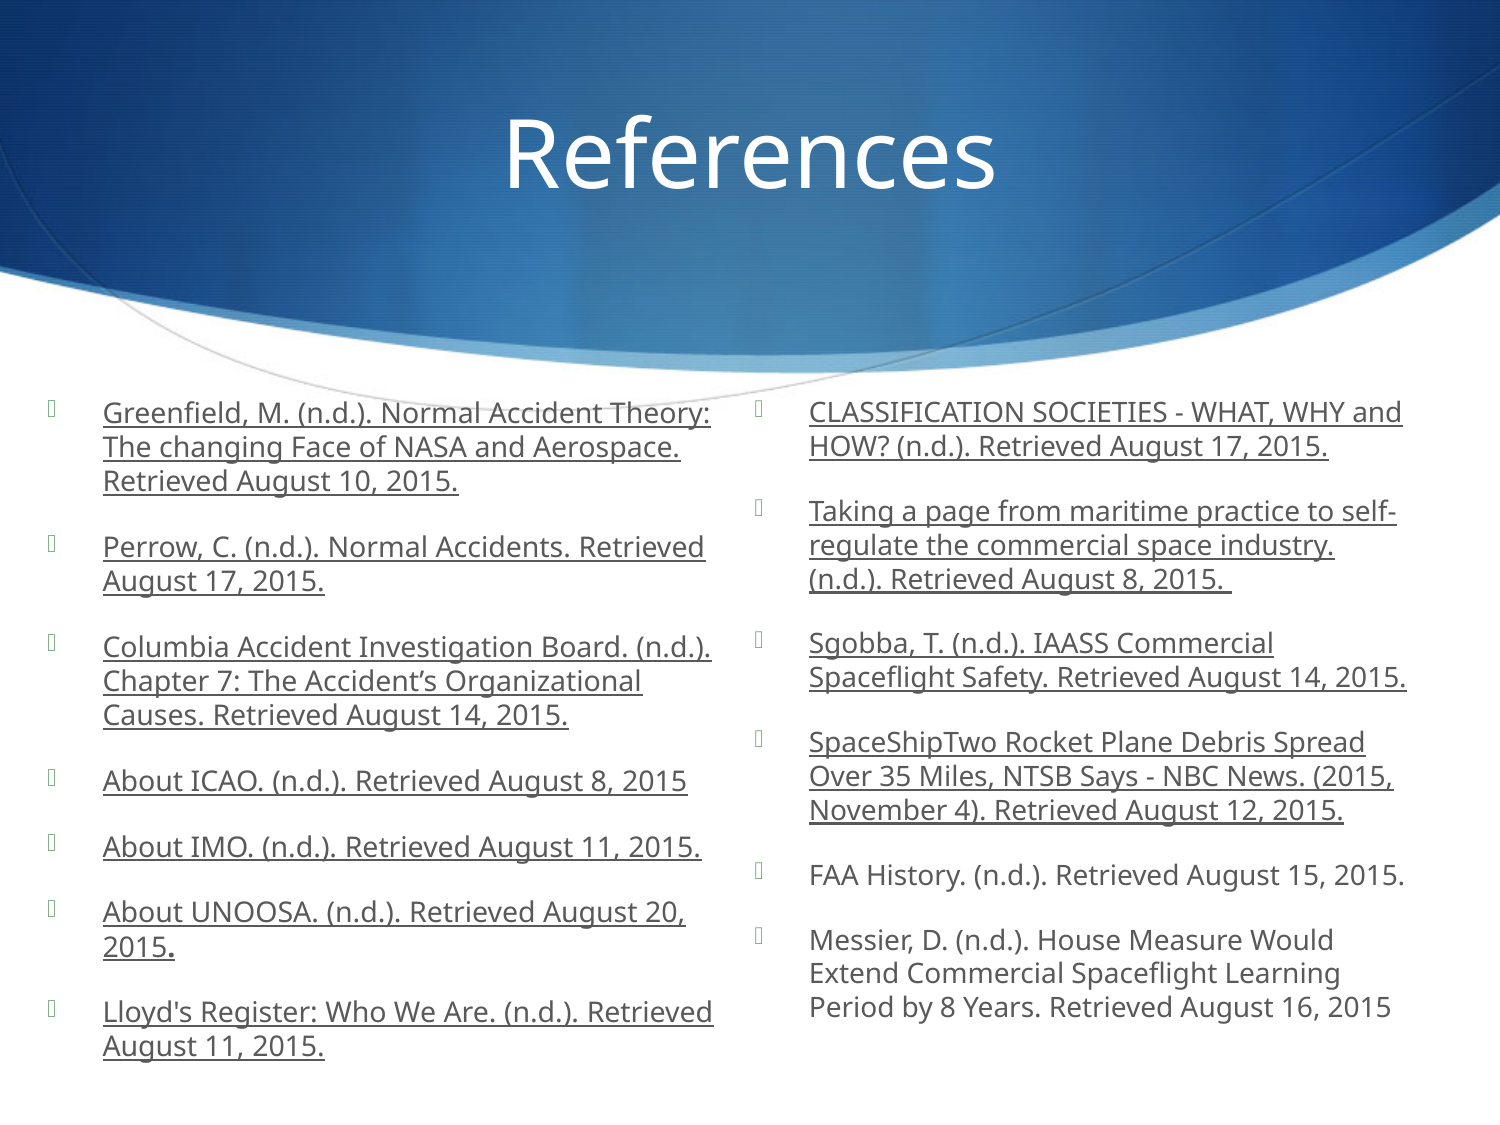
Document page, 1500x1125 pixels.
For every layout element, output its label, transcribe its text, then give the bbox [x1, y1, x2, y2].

picture [0, 0, 1500, 1125]
list CLASSIFICATION SOCIETIES - WHAT, WHY and HOW? (n.d.). Retrieved August 17, 2015. Taking a page from maritime practice to self-regulate the commercial space industry. (n.d.). Retrieved August 8, 2015. Sgobba, T. (n.d.). IAASS Commercial Spaceflight Safety. Retrieved August 14, 2015. SpaceShipTwo Rocket Plane Debris Spread Over 35 Miles, NTSB Says - NBC News. (2015, November 4). Retrieved August 12, 2015. FAA History. (n.d.). Retrieved August 15, 2015. Messier, D. (n.d.). House Measure Would Extend Commercial Spaceflight Learning Period by 8 Years. Retrieved August 16, 2015 [739, 387, 1425, 1042]
list Greenfield, M. (n.d.). Normal Accident Theory: The changing Face of NASA and Aerospace. Retrieved August 10, 2015. Perrow, C. (n.d.). Normal Accidents. Retrieved August 17, 2015. Columbia Accident Investigation Board. (n.d.). Chapter 7: The Accident’s Organizational Causes. Retrieved August 14, 2015. About ICAO. (n.d.). Retrieved August 8, 2015 About IMO. (n.d.). Retrieved August 11, 2015. About UNOOSA. (n.d.). Retrieved August 20, 2015. Lloyd's Register: Who We Are. (n.d.). Retrieved August 11, 2015. [32, 387, 740, 1072]
title References [75, 56, 1425, 245]
